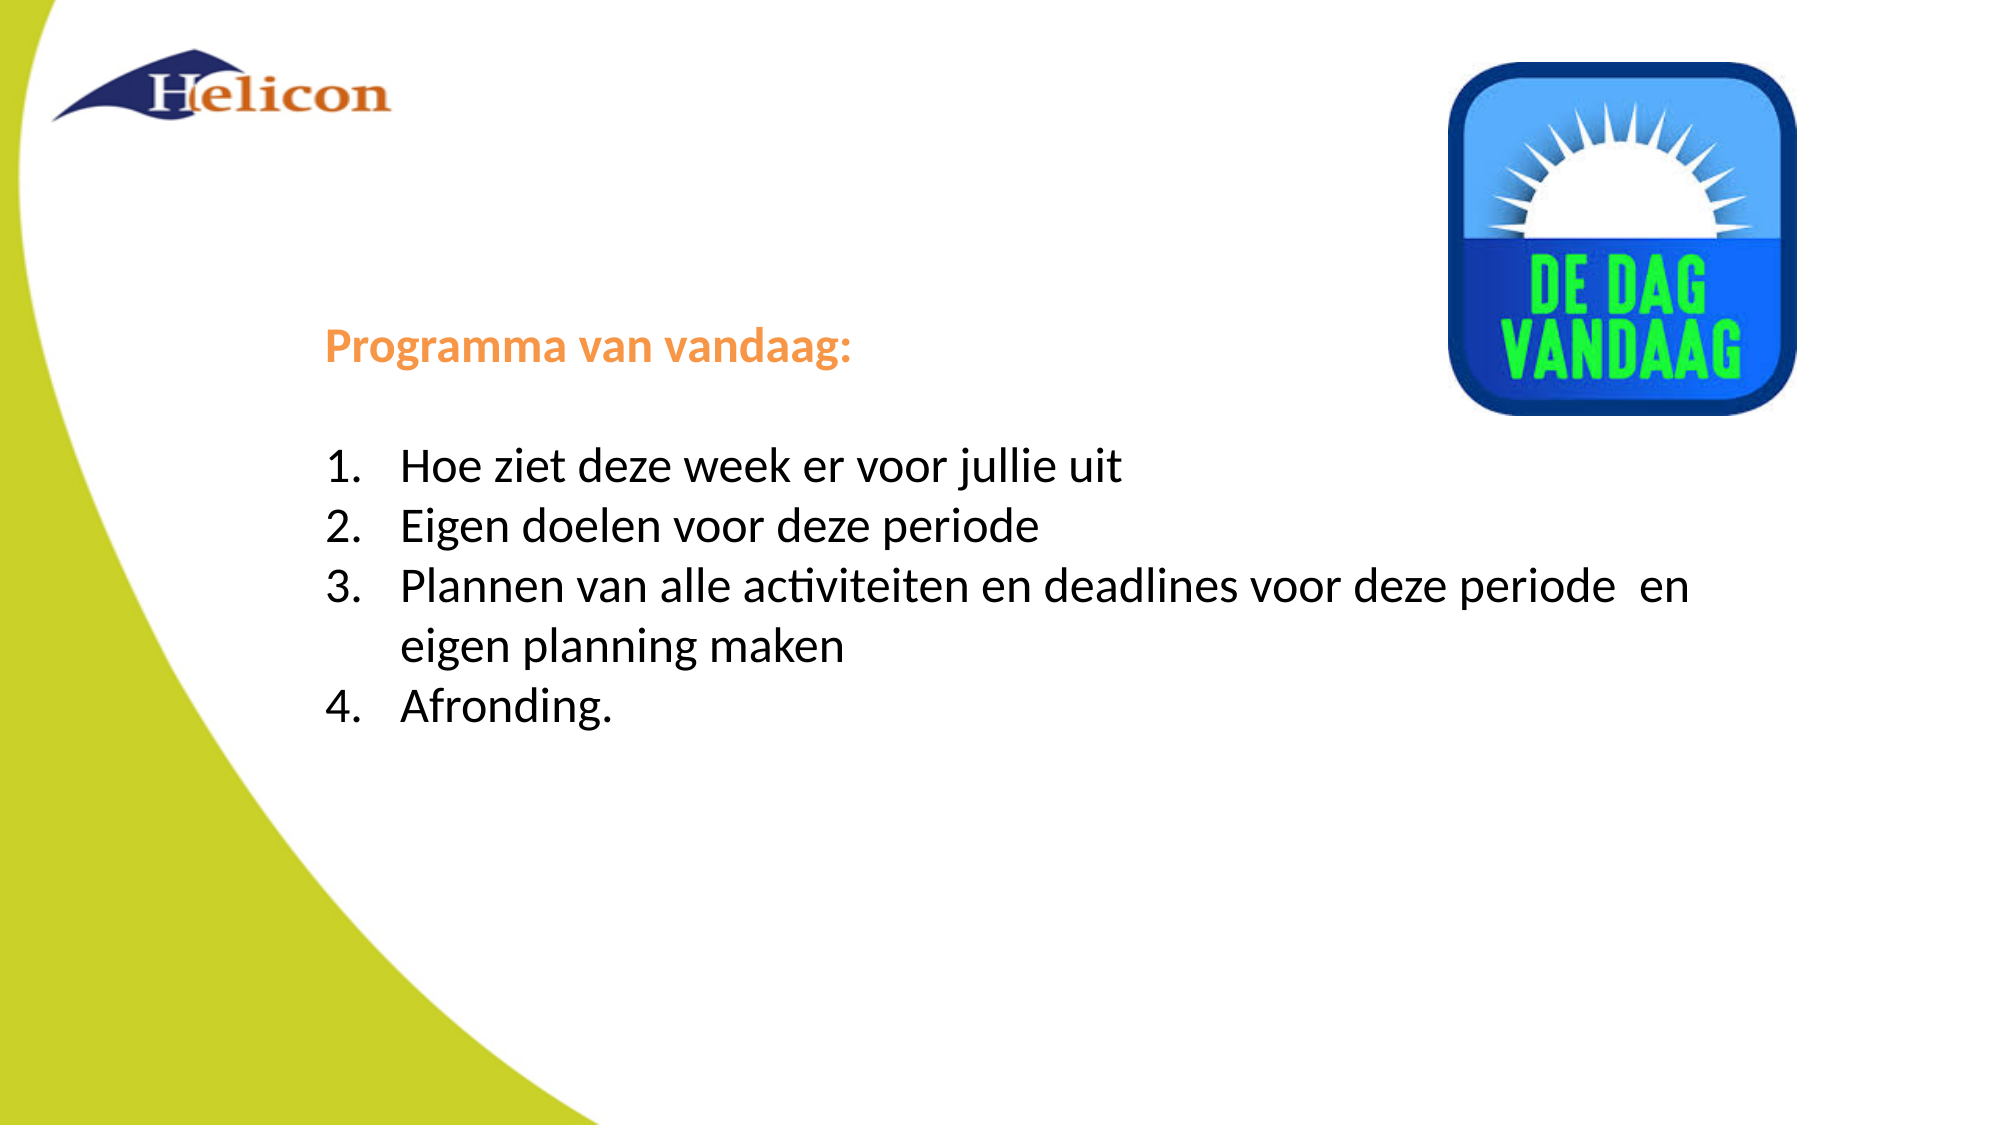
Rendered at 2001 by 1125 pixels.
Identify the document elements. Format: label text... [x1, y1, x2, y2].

picture [0, 0, 2000, 1125]
text_box Programma van vandaag: Hoe ziet deze week er voor jullie uit Eigen doelen voor deze periode Plannen van alle activiteiten en deadlines voor deze periode en eigen planning maken Afronding. [310, 305, 1764, 1025]
